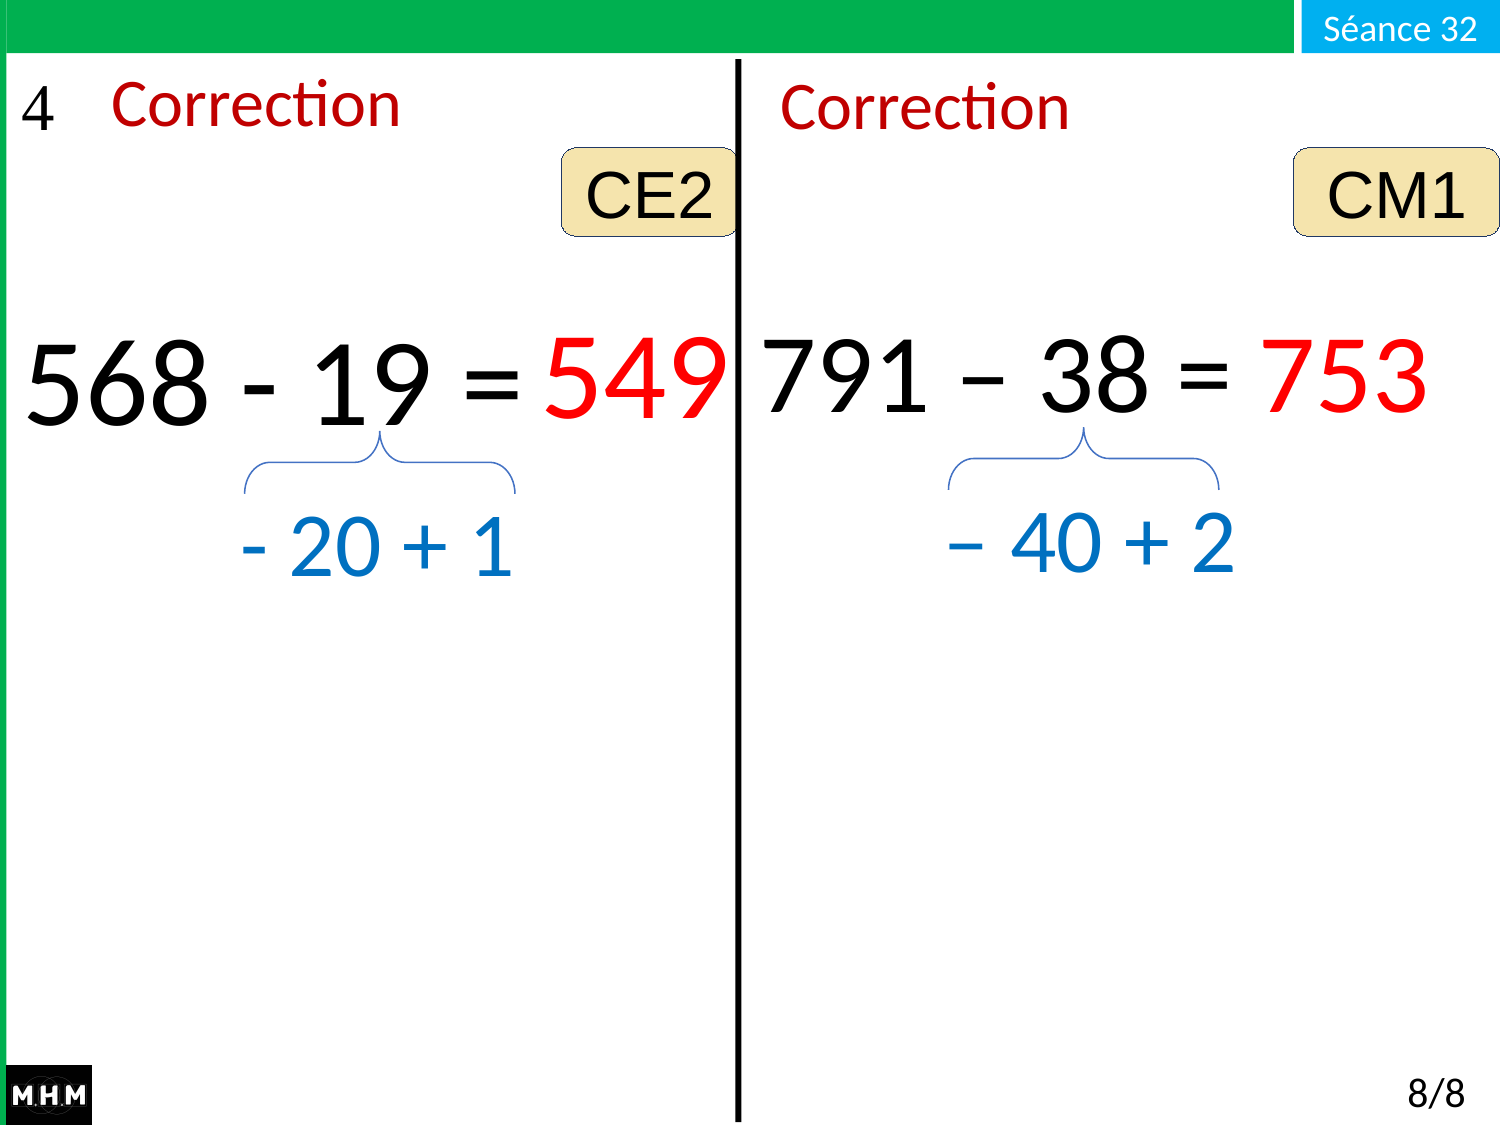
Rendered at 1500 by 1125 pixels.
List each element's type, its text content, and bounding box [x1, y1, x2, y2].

picture [6, 1065, 92, 1125]
title Correction [739, 60, 1391, 149]
text_box 549 [524, 286, 738, 451]
text_box CM1 [1293, 147, 1500, 237]
text_box 568 - 19 = [7, 293, 569, 458]
text_box 549 [739, 286, 745, 451]
text_box – 40 + 2 [929, 473, 1309, 598]
text_box 791 – 38 = 753 [744, 292, 1500, 443]
text_box CE2 [561, 147, 738, 237]
text_box - 20 + 1 [225, 477, 541, 602]
title Correction [96, 60, 738, 149]
text_box Correction [765, 62, 1309, 152]
list 8/8 [1373, 1064, 1500, 1125]
text_box [947, 443, 1220, 491]
text_box [243, 430, 516, 494]
